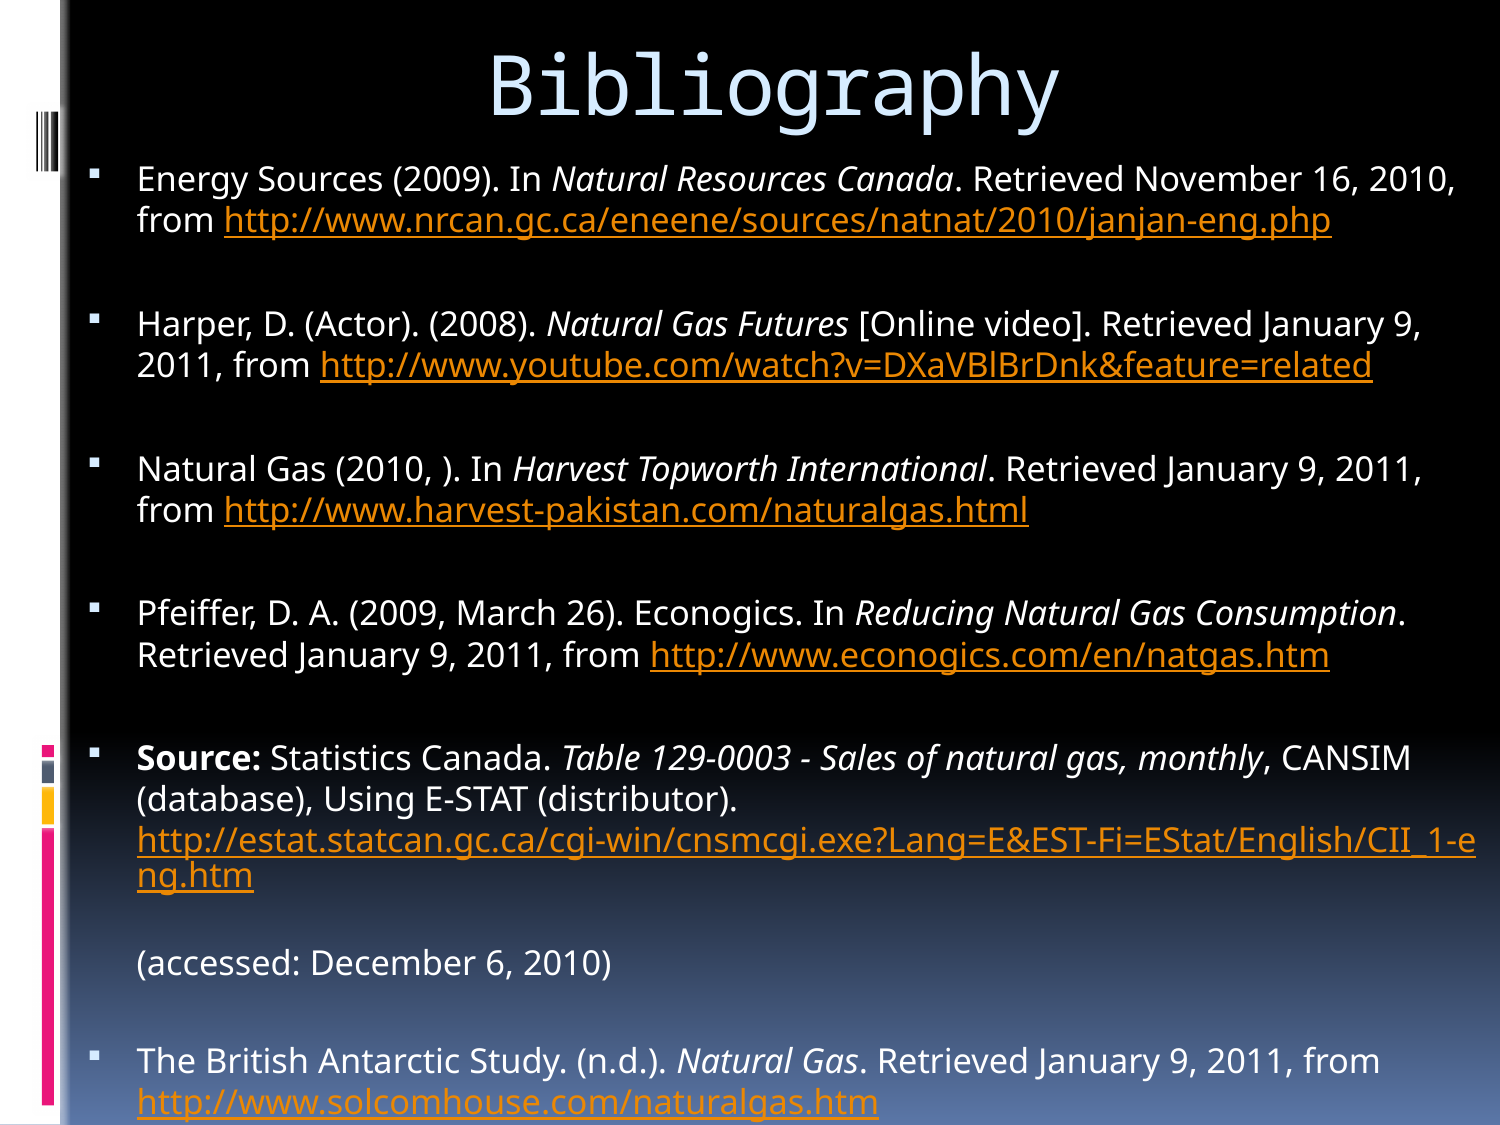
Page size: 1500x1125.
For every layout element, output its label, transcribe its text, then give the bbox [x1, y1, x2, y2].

list Energy Sources (2009). In Natural Resources Canada. Retrieved November 16, 2010, from http://www.nrcan.gc.ca/eneene/sources/natnat/2010/janjan-eng.php Harper, D. (Actor). (2008). Natural Gas Futures [Online video]. Retrieved January 9, 2011, from http://www.youtube.com/watch?v=DXaVBlBrDnk&feature=related Natural Gas (2010, ). In Harvest Topworth International. Retrieved January 9, 2011, from http://www.harvest-pakistan.com/naturalgas.html Pfeiffer, D. A. (2009, March 26). Econogics. In Reducing Natural Gas Consumption. Retrieved January 9, 2011, from http://www.econogics.com/en/natgas.htm Source: Statistics Canada. Table 129-0003 - Sales of natural gas, monthly, CANSIM (database), Using E-STAT (distributor). http://estat.statcan.gc.ca/cgi-win/cnsmcgi.exe?Lang=E&EST-Fi=EStat/English/CII_1-eng.htm (accessed: December 6, 2010) The British Antarctic Study. (n.d.). Natural Gas. Retrieved January 9, 2011, from http://www.solcomhouse.com/naturalgas.htm [62, 149, 1500, 1125]
title Bibliography [137, 24, 1413, 149]
